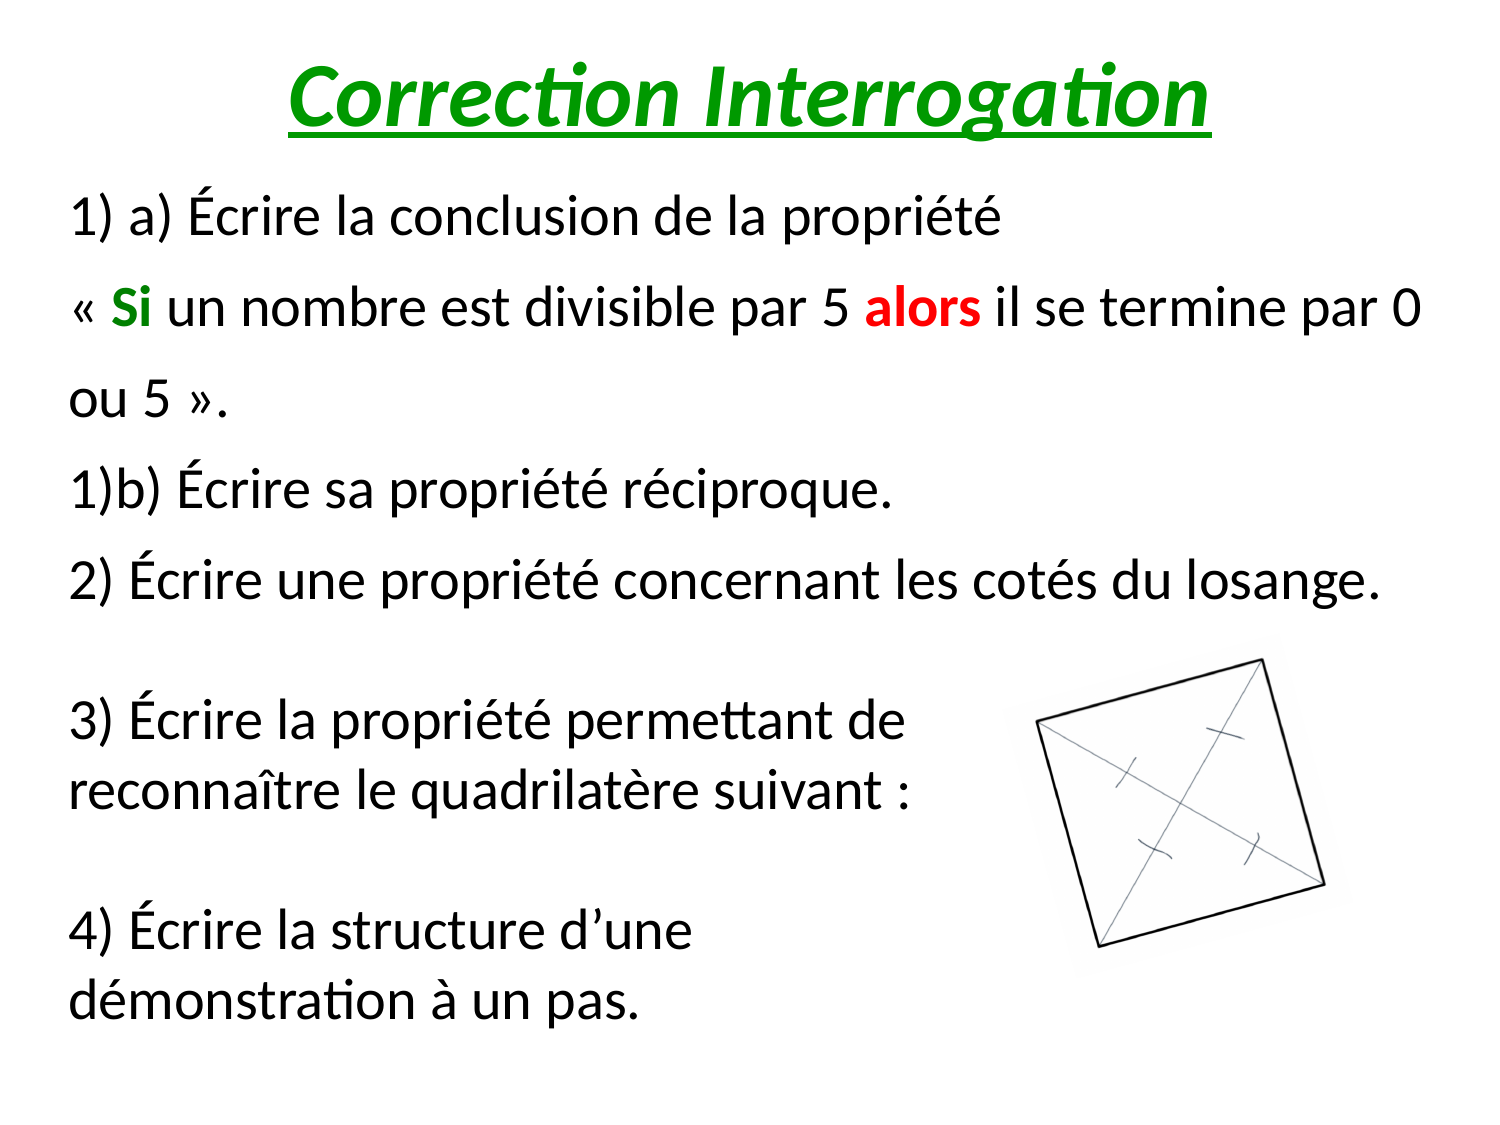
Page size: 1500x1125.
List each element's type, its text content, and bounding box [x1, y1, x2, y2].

list 1) a) Écrire la conclusion de la propriété « Si un nombre est divisible par 5 alors il se termine par 0 ou 5 ». 1)b) Écrire sa propriété réciproque. 2) Écrire une propriété concernant les cotés du losange. 3) Écrire la propriété permettant de reconnaître le quadrilatère suivant : 4) Écrire la structure d’une démonstration à un pas. [53, 148, 1471, 1035]
title Correction Interrogation [75, 0, 1425, 148]
picture [1003, 634, 1352, 977]
